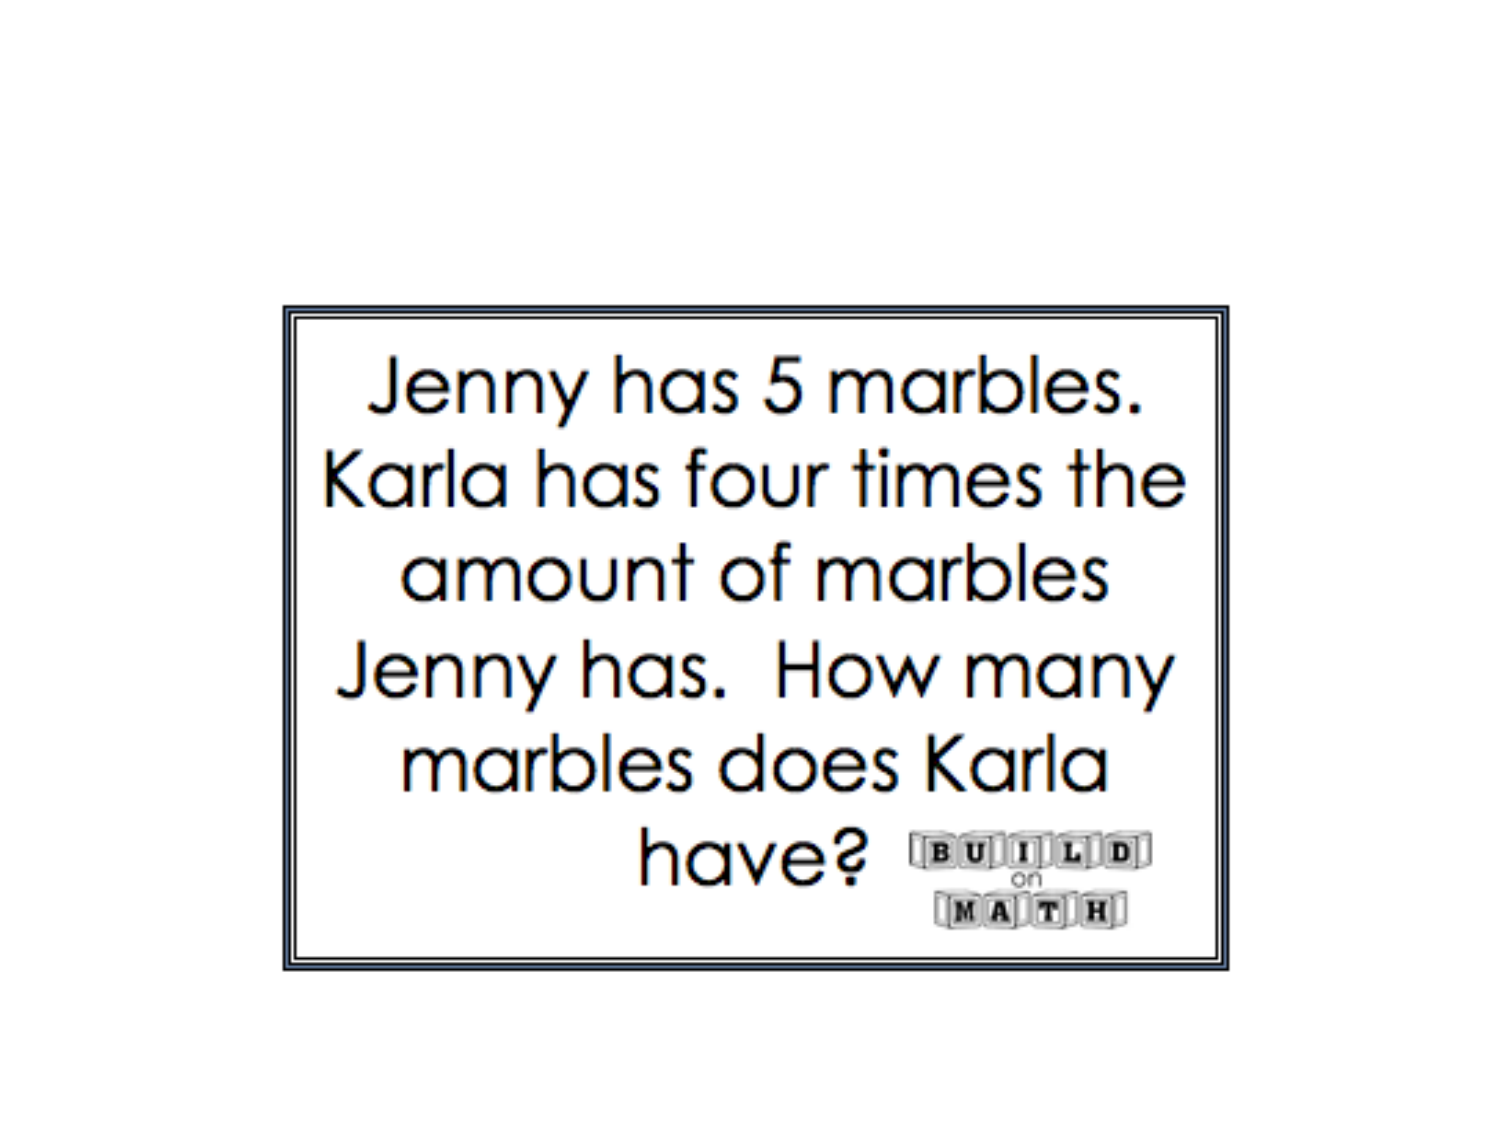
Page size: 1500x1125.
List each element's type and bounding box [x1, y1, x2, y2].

list [74, 262, 1426, 1006]
